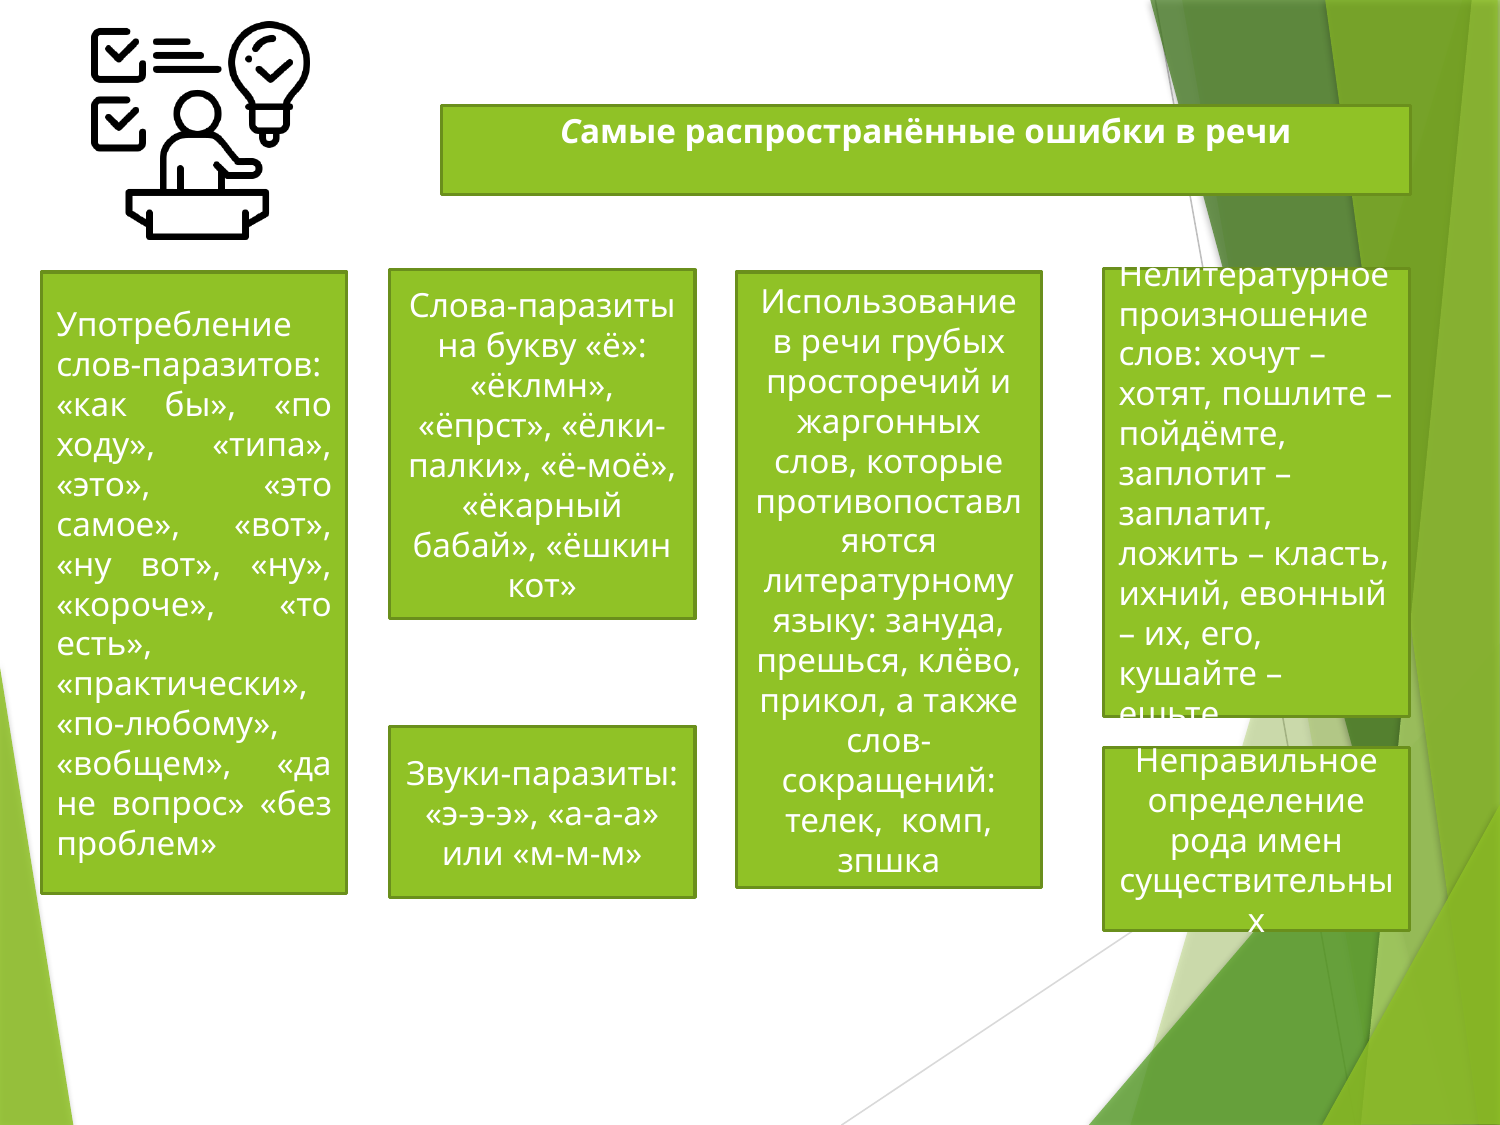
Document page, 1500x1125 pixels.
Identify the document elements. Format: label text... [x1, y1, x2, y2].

text_box Звуки-паразиты: «э-э-э», «а-а-а» или «м-м-м» [388, 725, 697, 899]
text_box Употребление слов-паразитов: «как бы», «по ходу», «типа», «это», «это самое», «вот», «ну вот», «ну», «короче», «то есть», «практически», «по-любому», «вобщем», «да не вопрос» «без проблем» [40, 270, 348, 895]
text_box Слова-паразиты на букву «ё»: «ёклмн», «ёпрст», «ёлки-палки», «ё-моё», «ёкарный бабай», «ёшкин кот» [388, 268, 697, 620]
text_box [348, 101, 1500, 702]
text_box Нелитературное произношение слов: хочут –хотят, пошлите – пойдёмте, заплотит – заплатит, ложить – класть, ихний, евонный – их, его, кушайте – ешьте. [1102, 267, 1411, 718]
text_box Неправильное определение рода имен существительных [1102, 746, 1411, 932]
text_box Использование в речи грубых просторечий и жаргонных слов, которые противопоставляются литературному языку: зануда, прешься, клёво, прикол, а также слов-сокращений: телек, комп, зпшка [735, 270, 1043, 889]
text_box Самые распространённые ошибки в речи [440, 104, 1412, 196]
text_box [53, 0, 1400, 270]
picture [91, 21, 311, 241]
